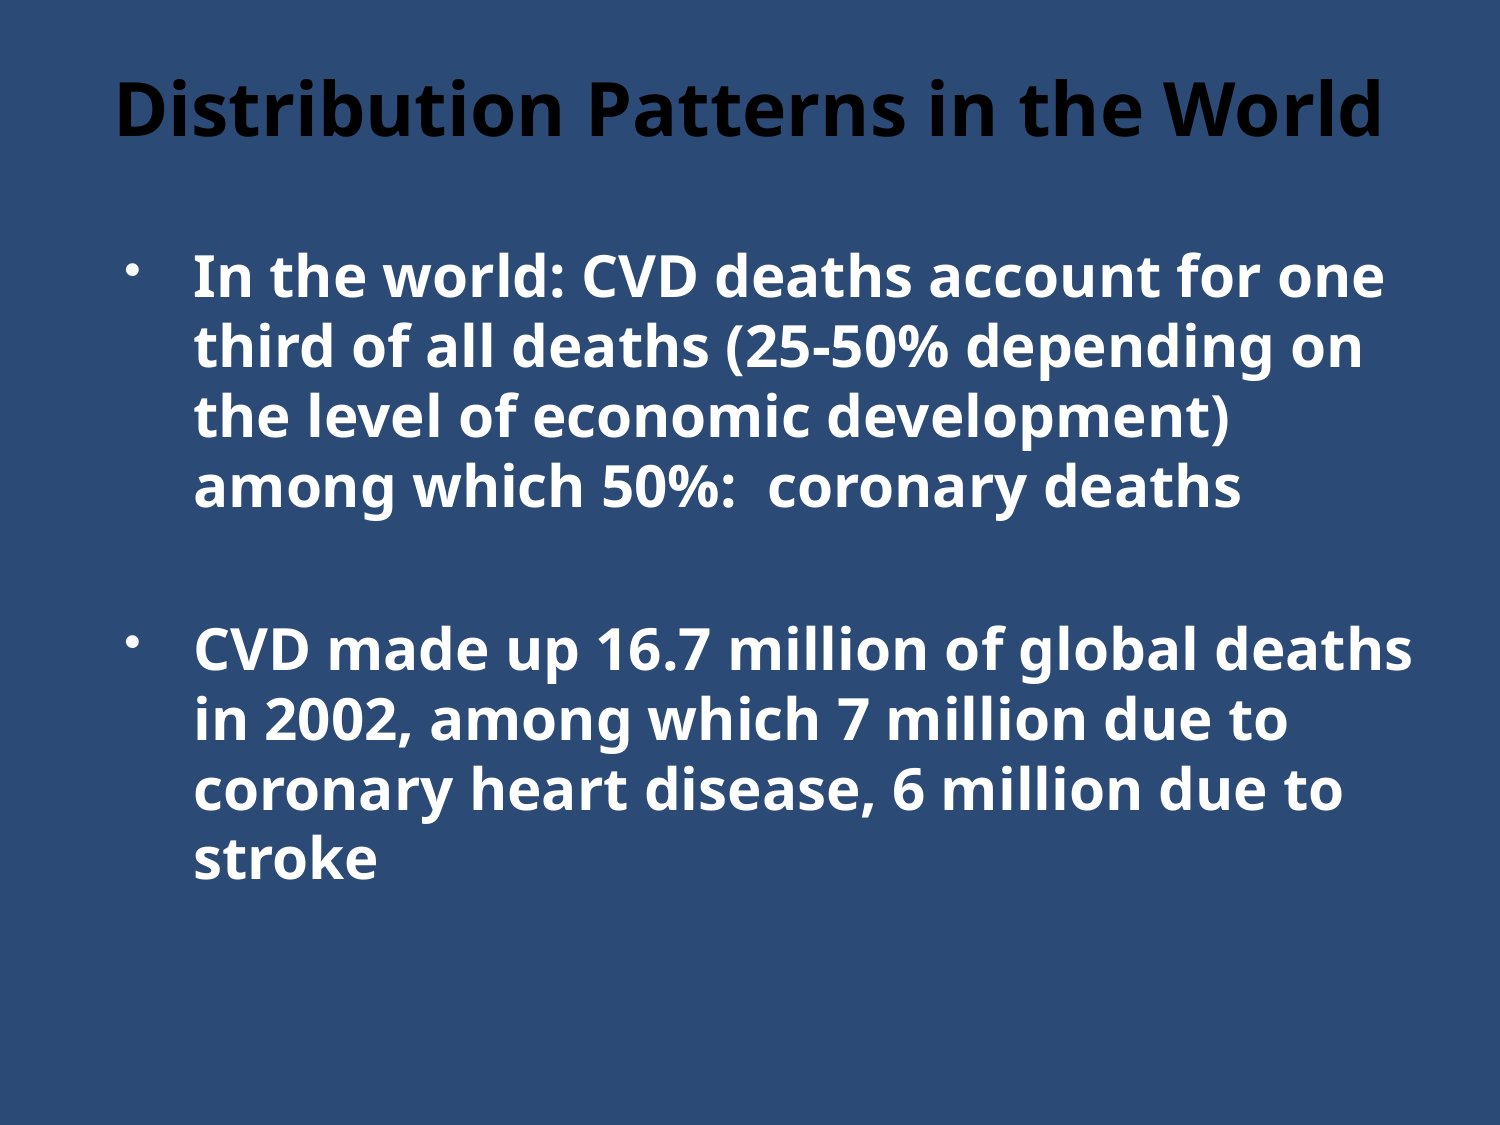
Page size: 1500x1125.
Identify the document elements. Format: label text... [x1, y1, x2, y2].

title Distribution Patterns in the World [75, 12, 1425, 200]
list In the world: CVD deaths account for one third of all deaths (25-50% depending on the level of economic development) among which 50%: coronary deaths CVD made up 16.7 million of global deaths in 2002, among which 7 million due to coronary heart disease, 6 million due to stroke [88, 231, 1436, 1071]
